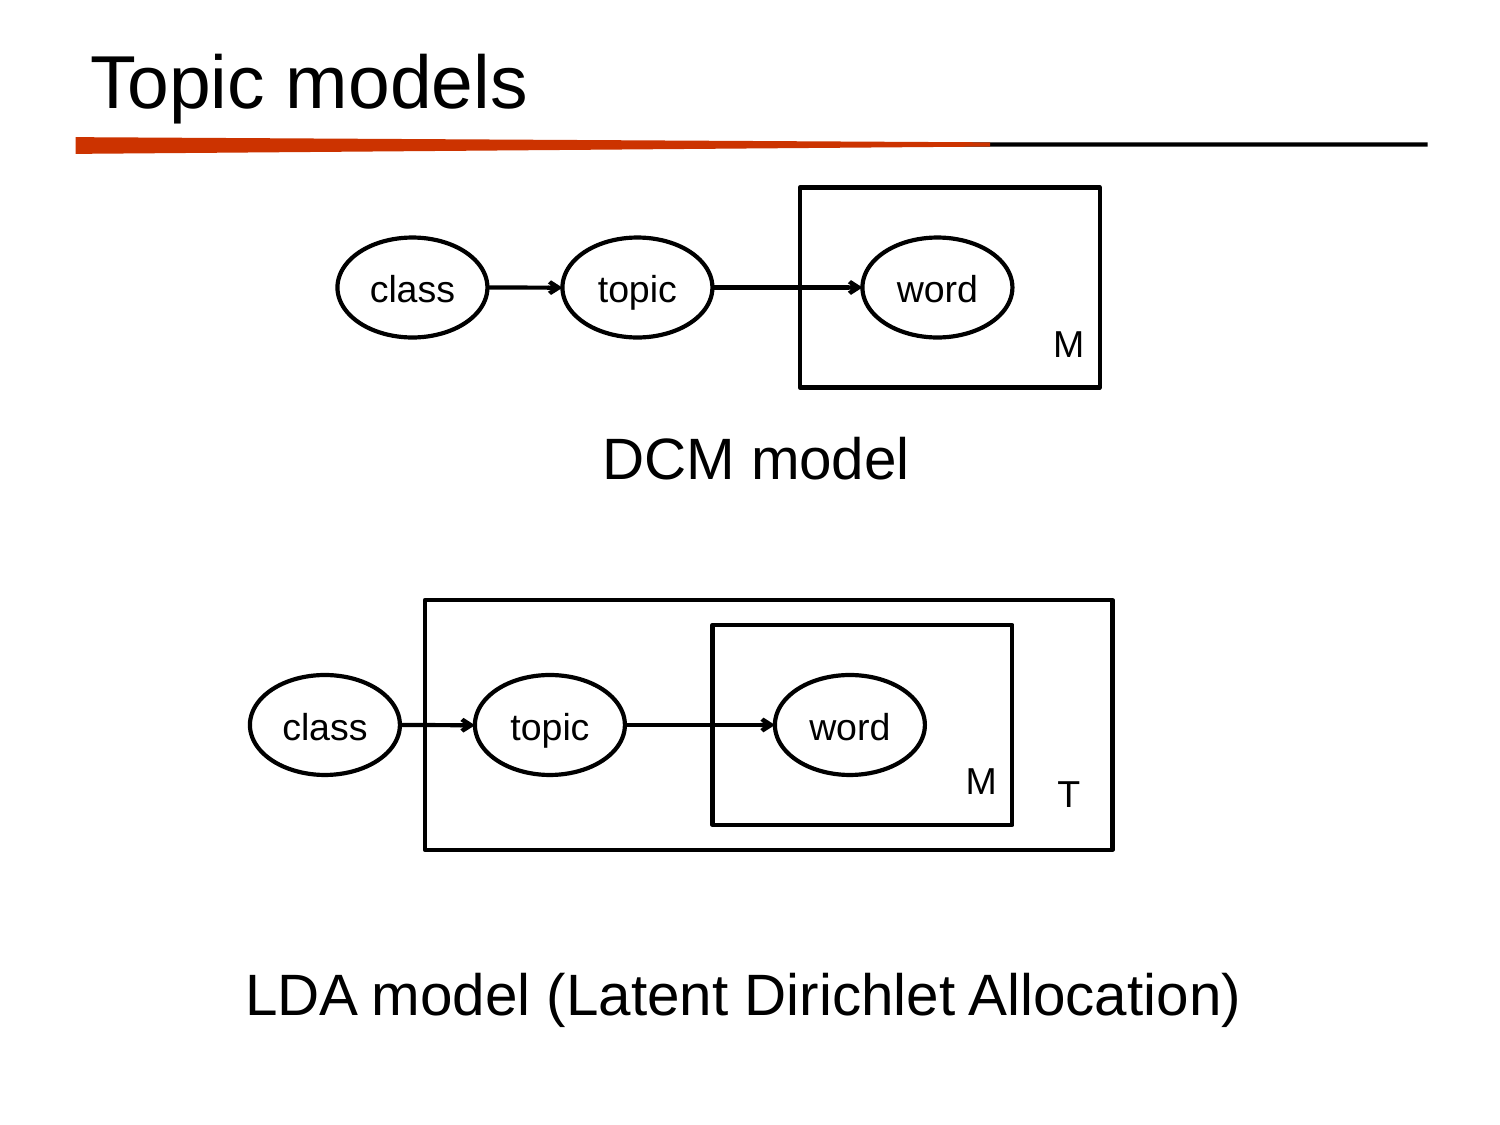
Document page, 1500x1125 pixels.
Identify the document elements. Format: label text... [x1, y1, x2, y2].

text_box T [1024, 762, 1113, 823]
title Topic models [74, 24, 1426, 133]
text_box LDA model (Latent Dirichlet Allocation) [187, 950, 1300, 1035]
text_box M [1024, 312, 1113, 373]
text_box [799, 187, 1100, 388]
text_box [424, 600, 1113, 850]
text_box topic [562, 237, 713, 338]
text_box class [249, 675, 400, 775]
text_box DCM model [199, 414, 1313, 499]
text_box class [337, 237, 488, 338]
